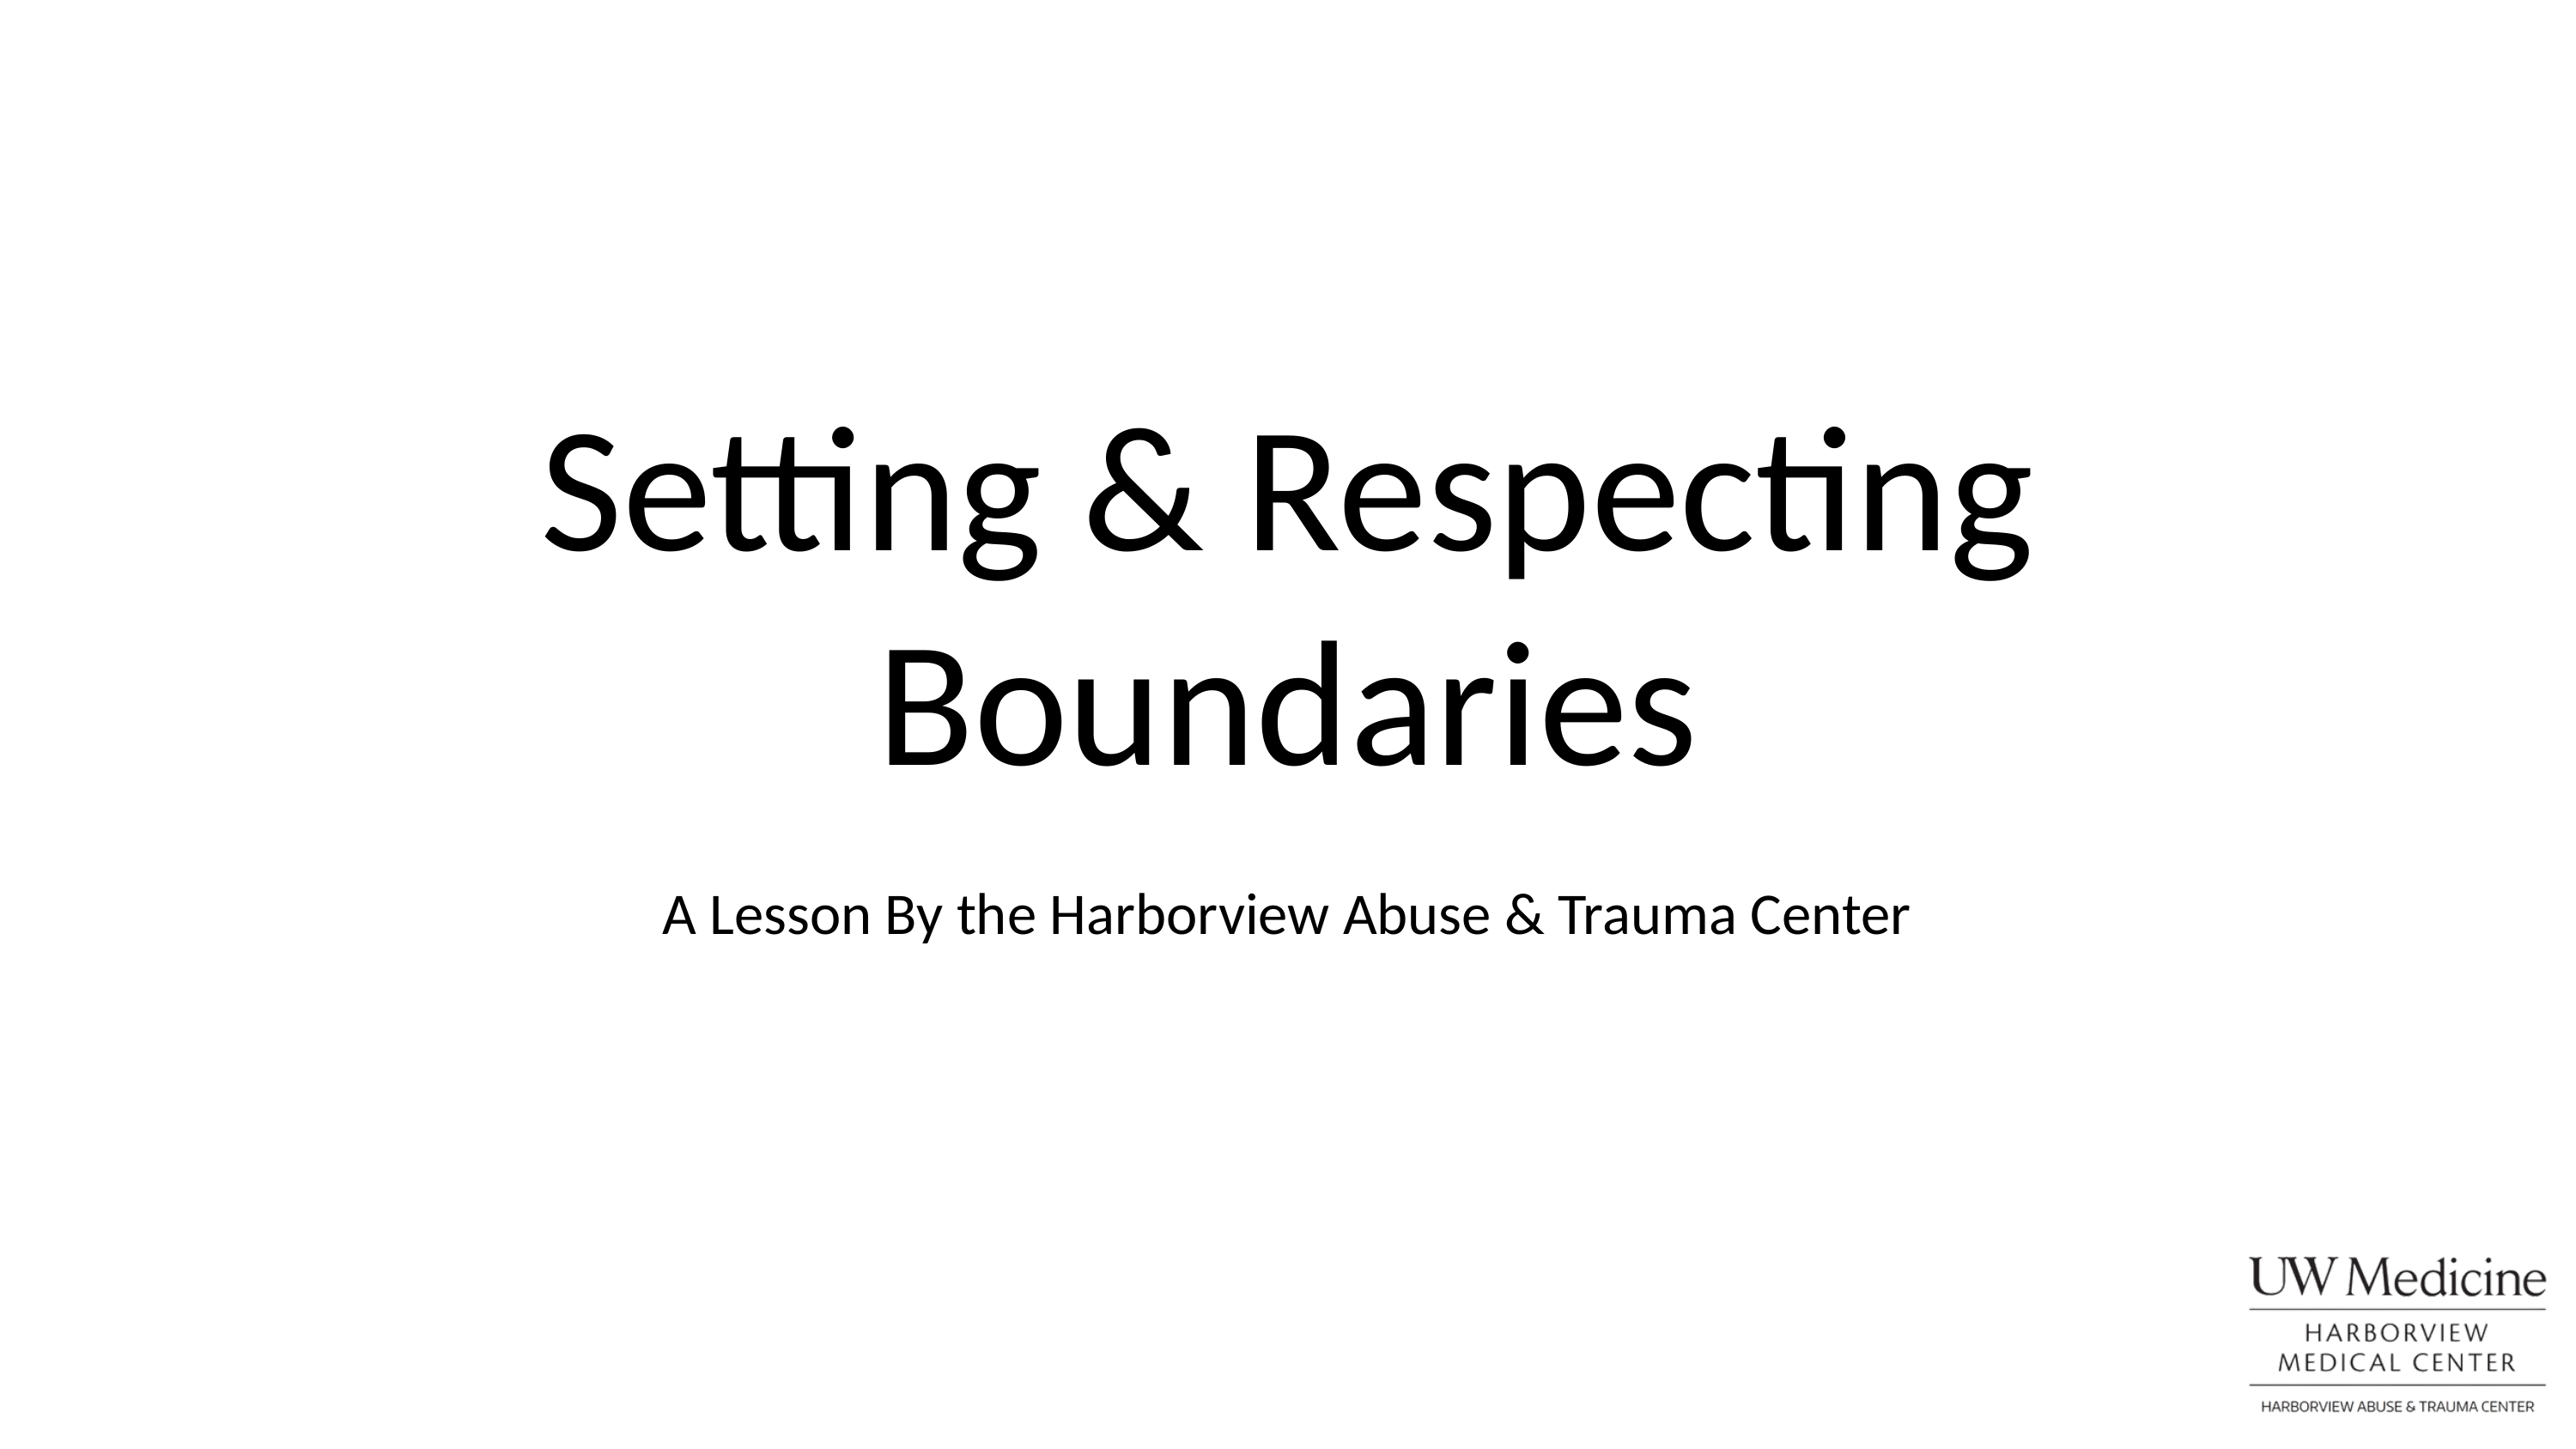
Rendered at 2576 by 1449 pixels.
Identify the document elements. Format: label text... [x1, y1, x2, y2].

text_box Setting & Respecting Boundaries [418, 371, 2157, 801]
text_box [2220, 1235, 2576, 1449]
text_box A Lesson By the Harborview Abuse & Trauma Center [504, 864, 2070, 947]
